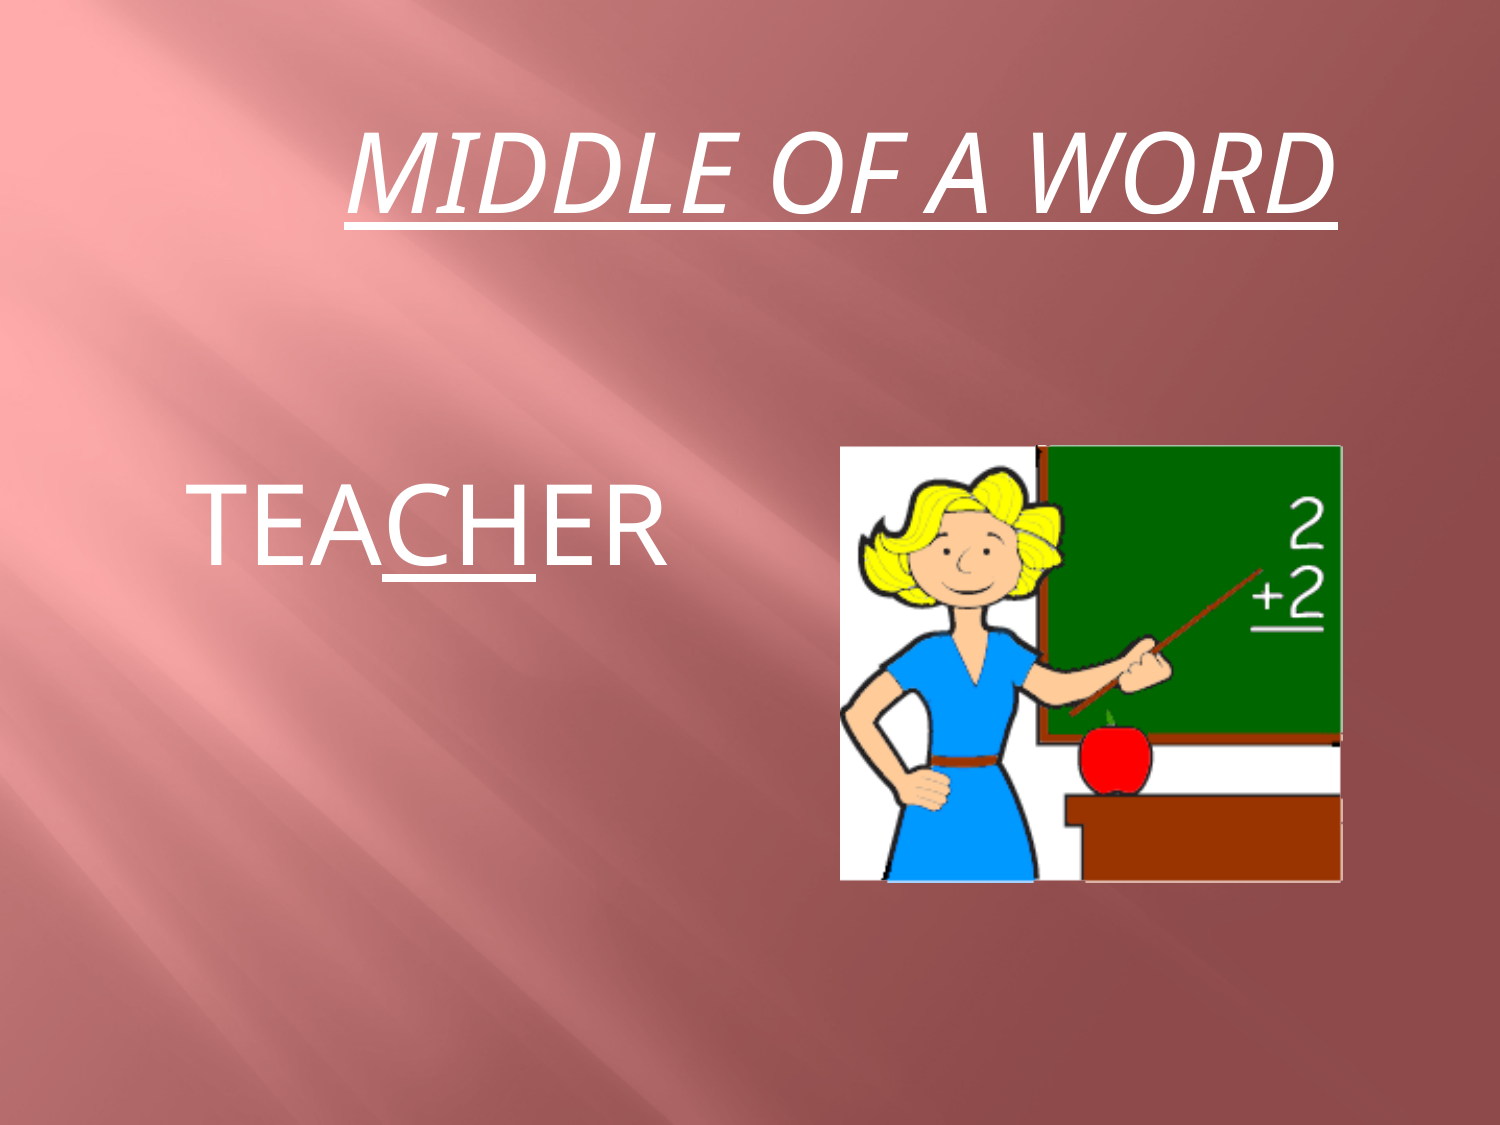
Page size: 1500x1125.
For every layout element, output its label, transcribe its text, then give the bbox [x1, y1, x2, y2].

text_box MIDDLE OF A WORD [329, 93, 1353, 244]
picture [839, 445, 1343, 883]
text_box TEACHER [170, 445, 684, 595]
